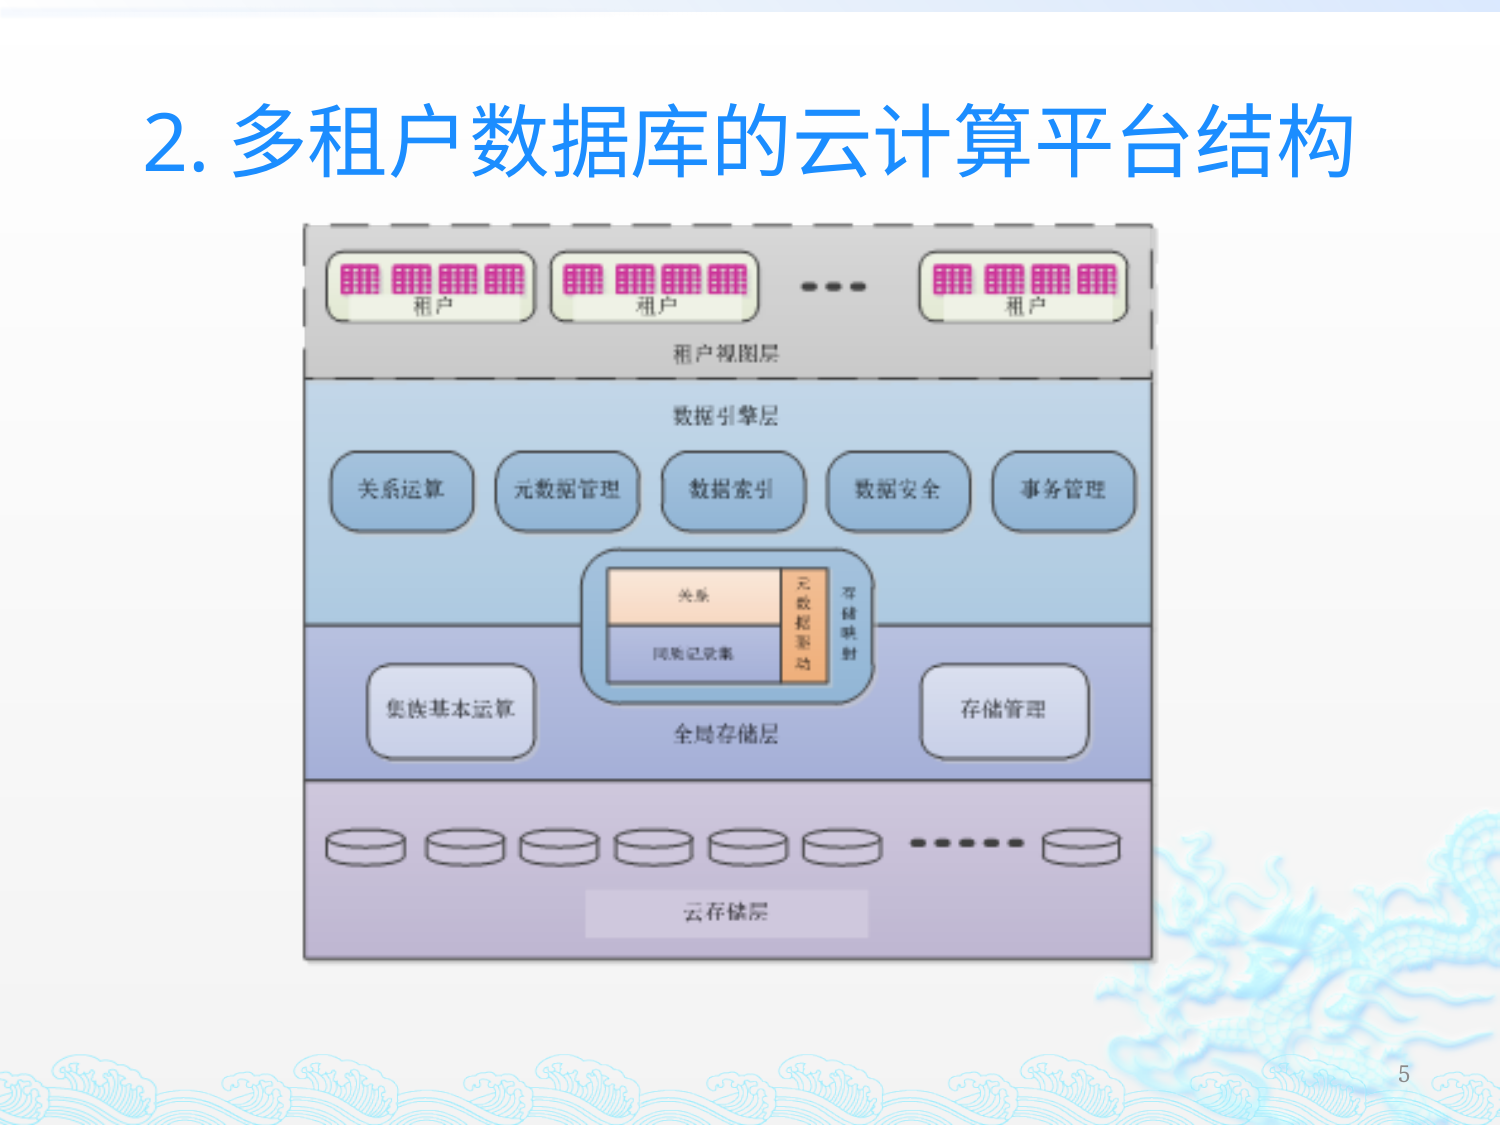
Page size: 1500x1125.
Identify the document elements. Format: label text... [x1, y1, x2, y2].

slide_number 5 [1074, 1042, 1425, 1103]
title 2.多租户数据库的云计算平台结构 [75, 45, 1425, 233]
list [300, 219, 1164, 970]
